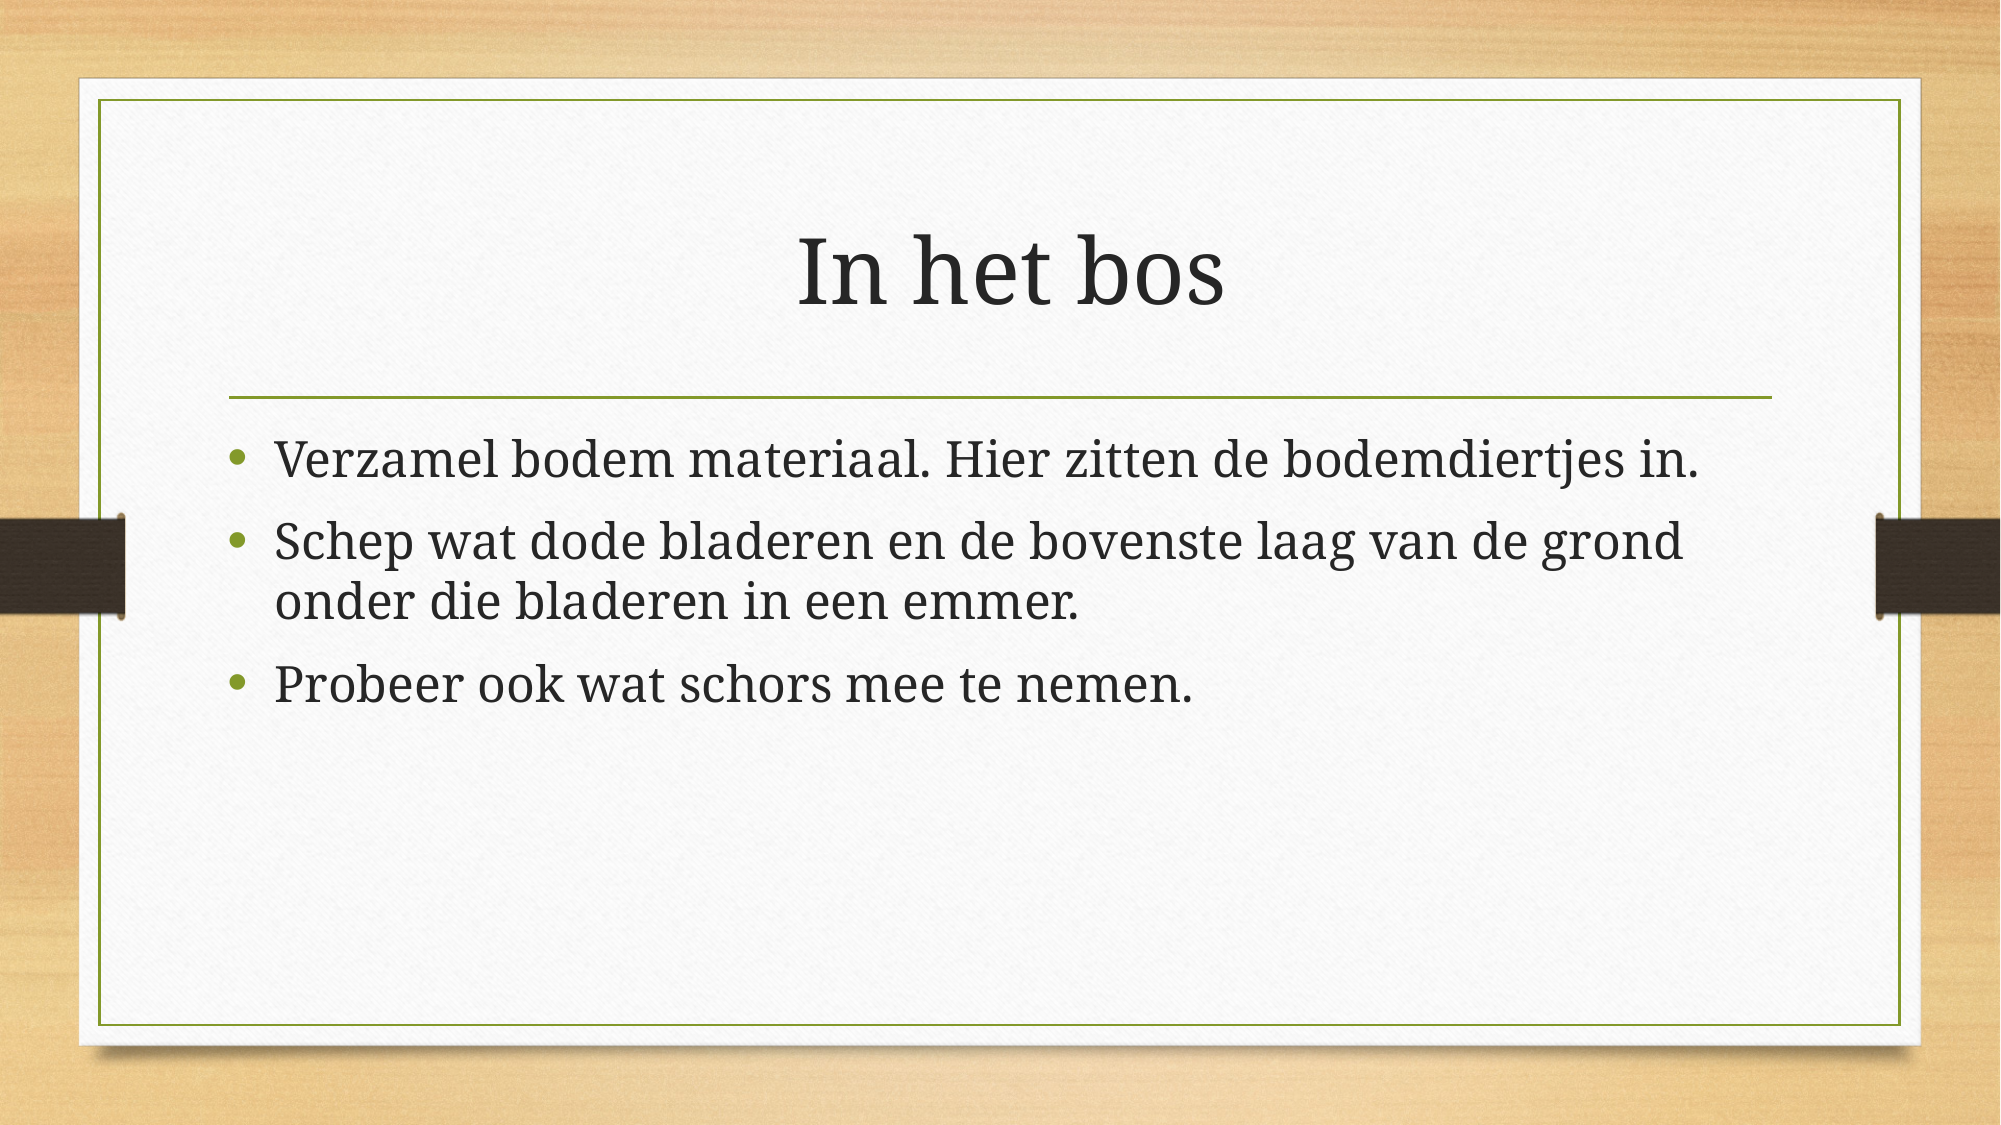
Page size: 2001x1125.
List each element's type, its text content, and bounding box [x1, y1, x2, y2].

title In het bos [212, 161, 1788, 375]
list Verzamel bodem materiaal. Hier zitten de bodemdiertjes in. Schep wat dode bladeren en de bovenste laag van de grond onder die bladeren in een emmer. Probeer ook wat schors mee te nemen. [212, 419, 1788, 964]
picture [0, 0, 2001, 1125]
